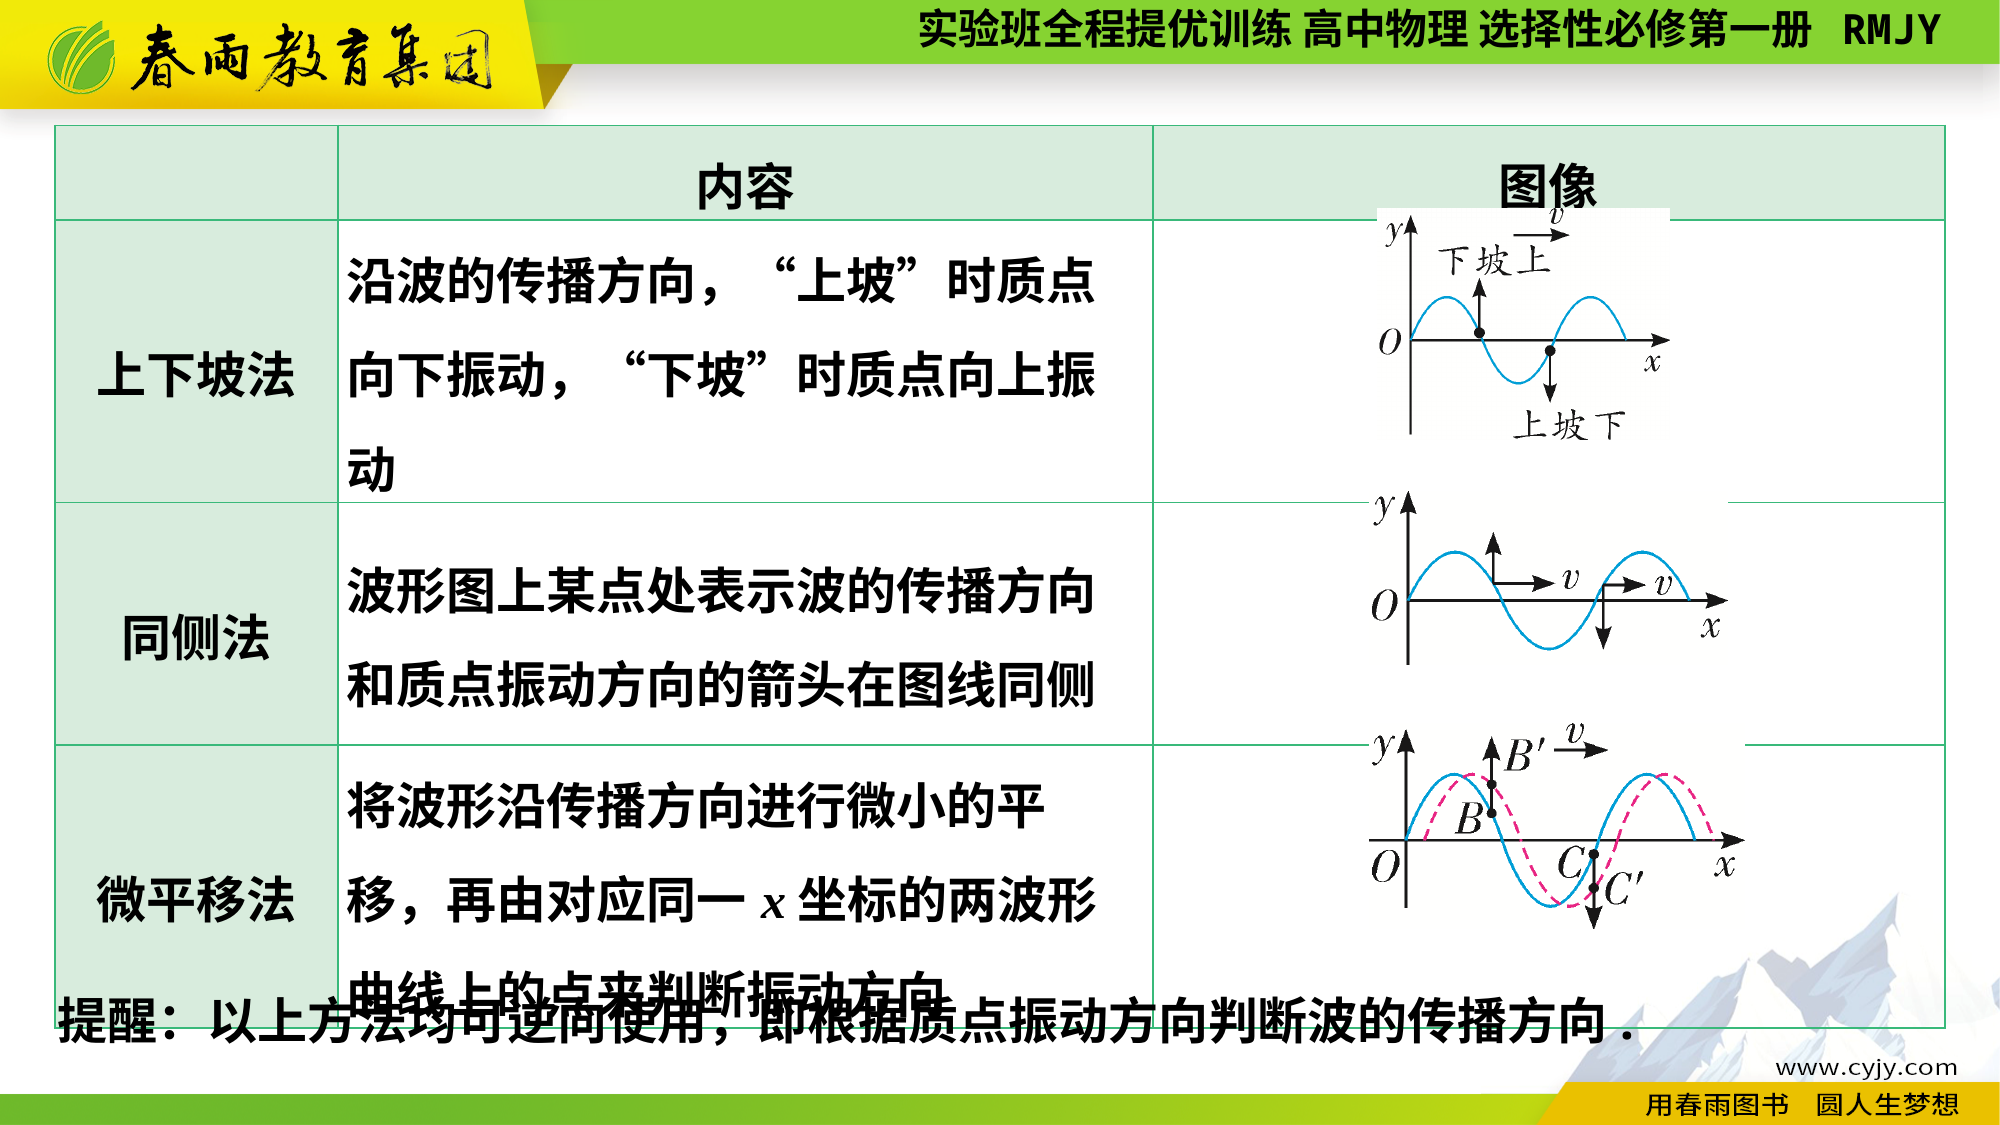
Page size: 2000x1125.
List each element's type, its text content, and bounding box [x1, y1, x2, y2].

table_cell [1154, 503, 1944, 744]
table_header [56, 126, 337, 219]
table_cell [1154, 746, 1944, 1027]
table_cell 波形图上某点处表示波的传播方向和质点振动方向的箭头在图线同侧 [339, 503, 1152, 744]
table_cell 沿波的传播方向，“上坡”时质点向下振动，“下坡”时质点向上振动 [339, 221, 1152, 502]
table_cell [1154, 221, 1944, 502]
table_cell 微平移法 [56, 746, 337, 952]
text_box 提醒：以上方法均可逆向使用，即根据质点振动方向判断波的传播方向. [43, 952, 1815, 1057]
table_header 图像 [1154, 126, 1944, 219]
table_cell 将波形沿传播方向进行微小的平移，再由对应同一x坐标的两波形曲线上的点来判断振动方向 [339, 746, 1152, 952]
table_cell 上下坡法 [56, 221, 337, 502]
table_header 内容 [339, 126, 1152, 219]
table_cell 同侧法 [56, 503, 337, 744]
picture [0, 0, 2000, 1125]
